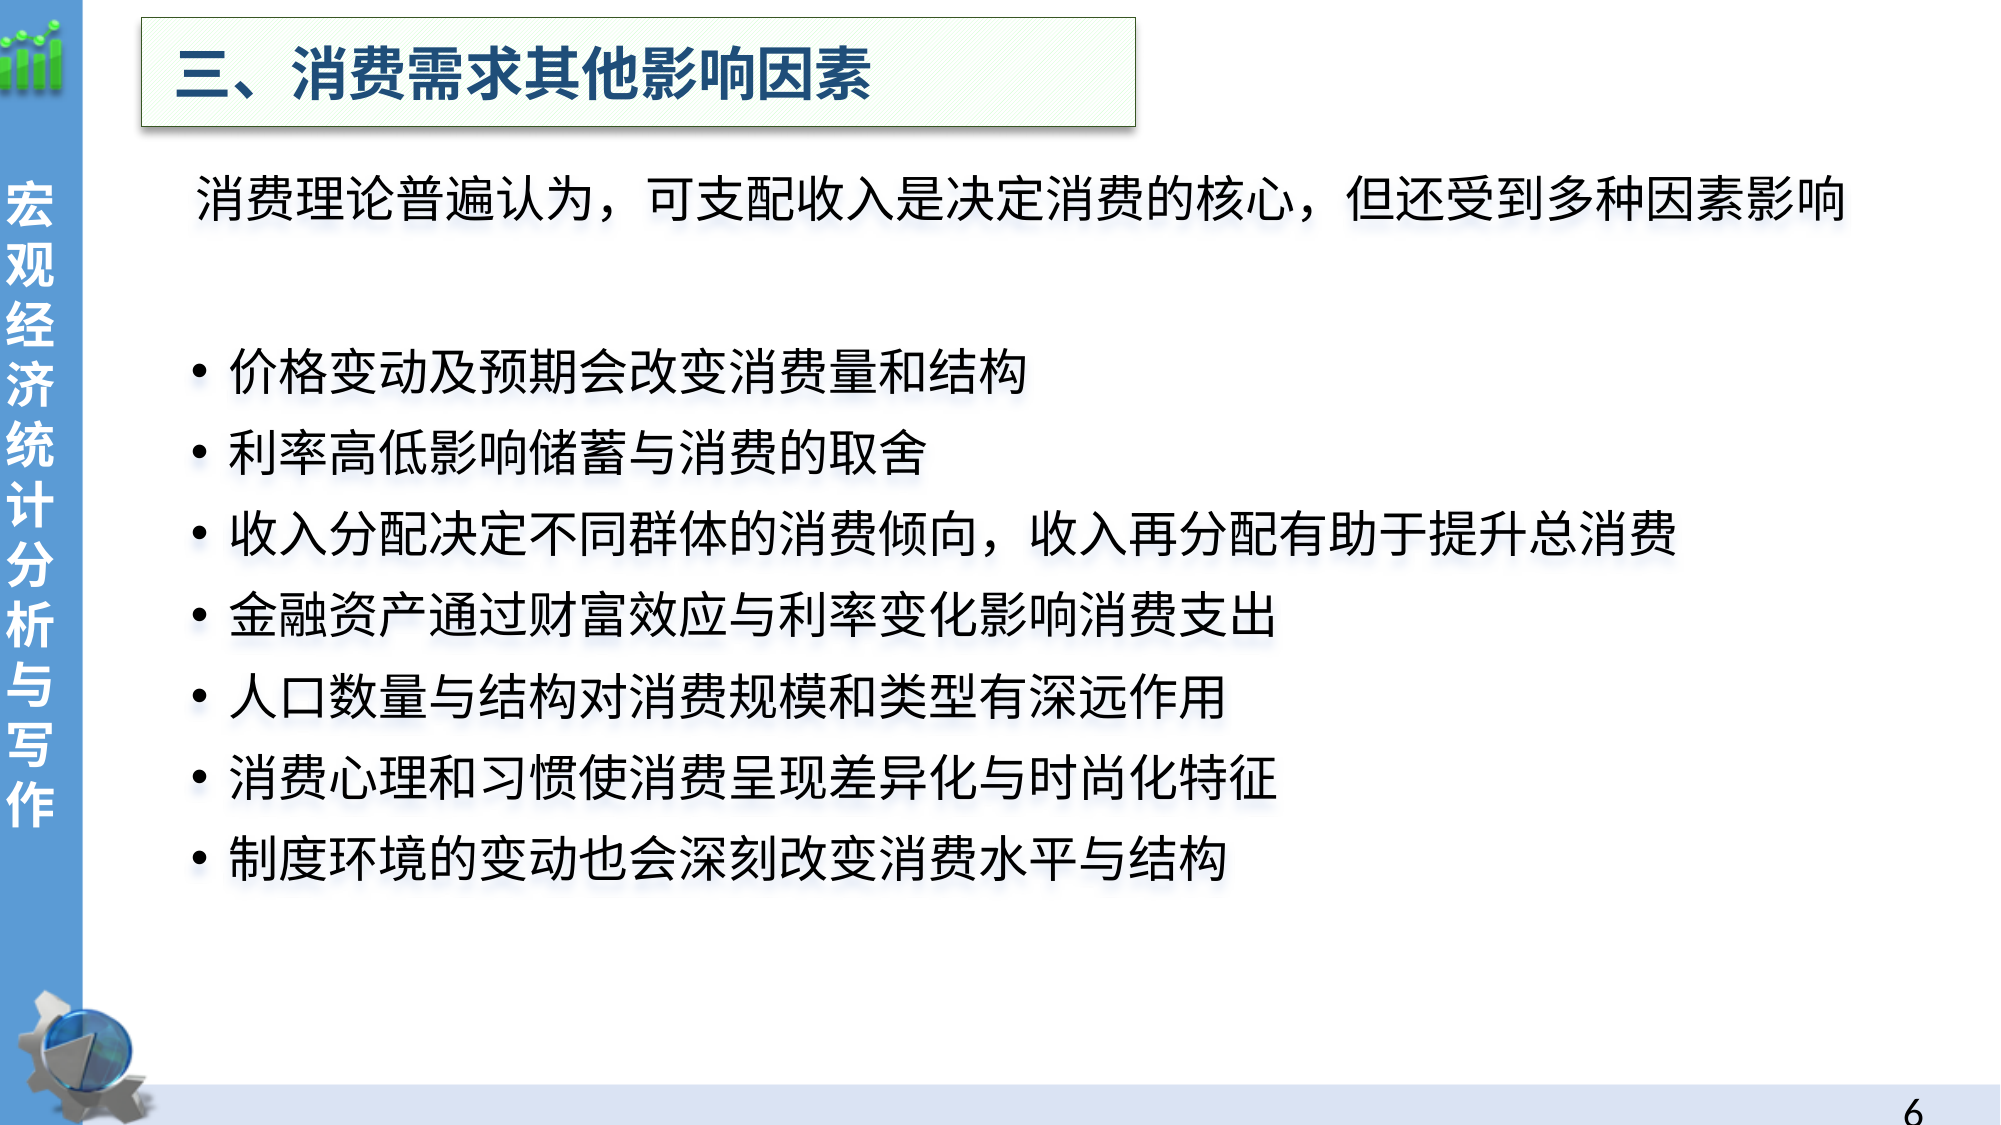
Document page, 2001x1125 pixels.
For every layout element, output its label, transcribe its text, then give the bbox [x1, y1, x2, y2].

list 消费理论普遍认为，可支配收入是决定消费的核心，但还受到多种因素影响 价格变动及预期会改变消费量和结构 利率高低影响储蓄与消费的取舍 收入分配决定不同群体的消费倾向，收入再分配有助于提升总消费 金融资产通过财富效应与利率变化影响消费支出 人口数量与结构对消费规模和类型有深远作用 消费心理和习惯使消费呈现差异化与时尚化特征 制度环境的变动也会深刻改变消费水平与结构 [100, 149, 1969, 955]
picture [0, 0, 2001, 1125]
slide_number 5 [1786, 1085, 1940, 1125]
text_box 三、消费需求其他影响因素 [141, 17, 1136, 127]
